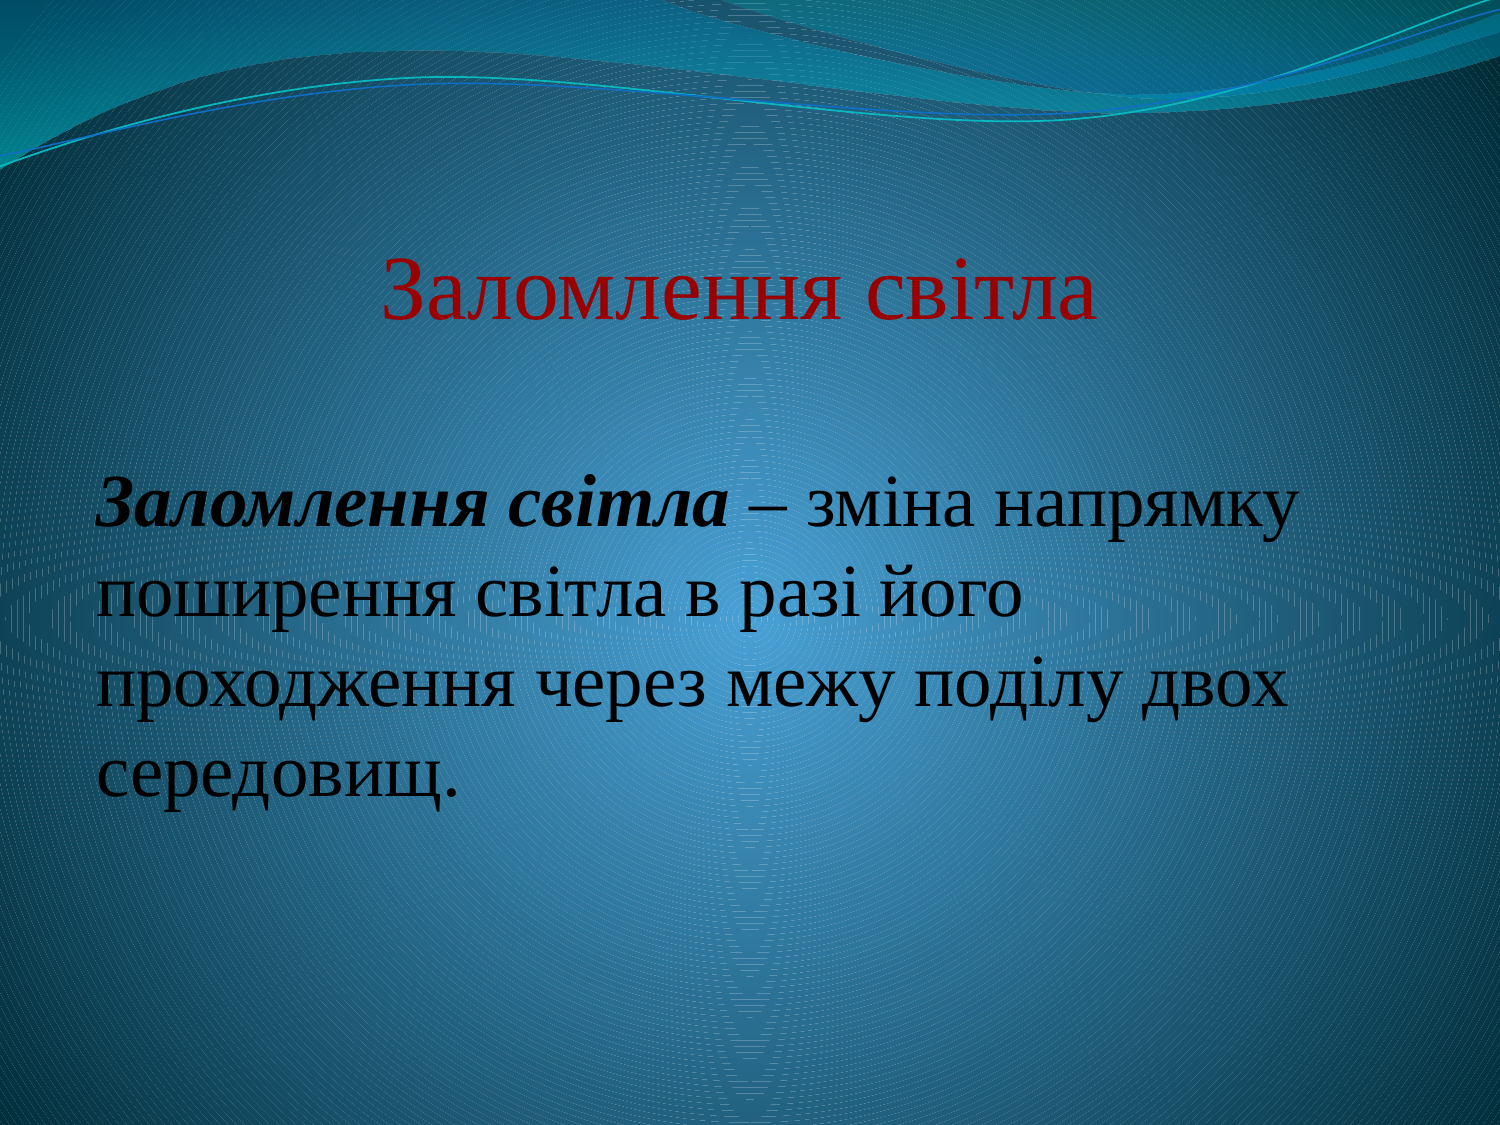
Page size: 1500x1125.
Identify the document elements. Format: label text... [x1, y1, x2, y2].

list Заломлення світла – зміна напрямку поширення світла в разі його проходження через межу поділу двох середовищ. [88, 444, 1377, 929]
title Заломлення світла [64, 231, 1416, 339]
